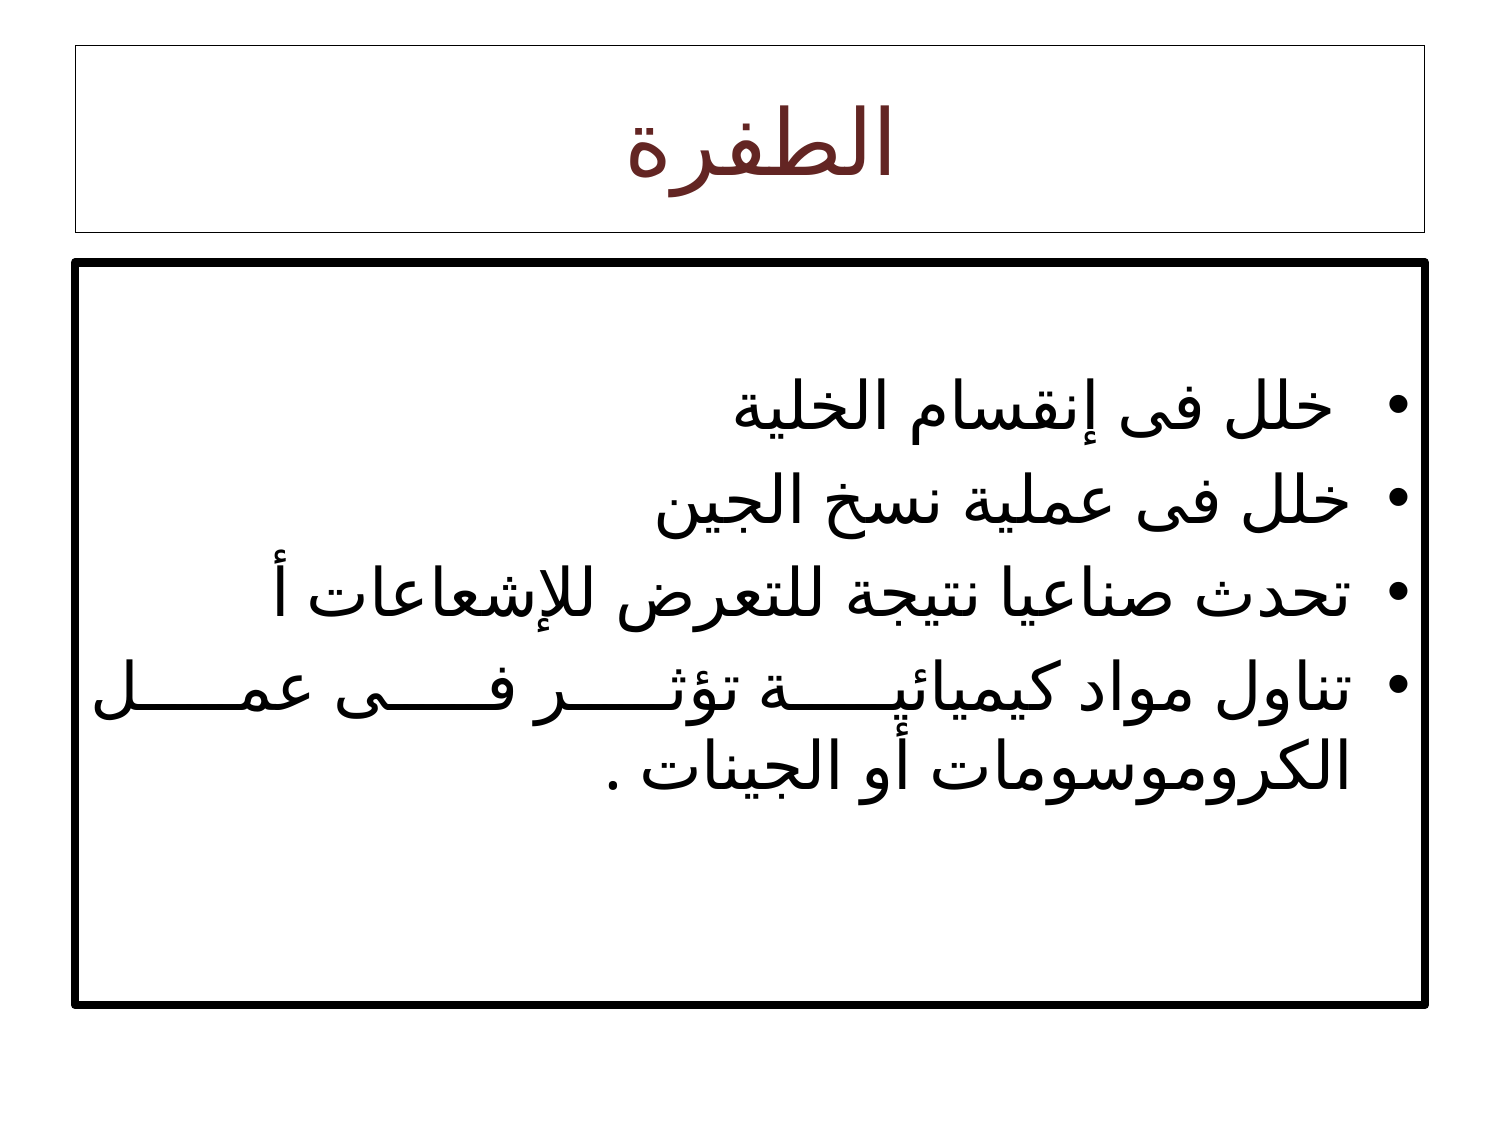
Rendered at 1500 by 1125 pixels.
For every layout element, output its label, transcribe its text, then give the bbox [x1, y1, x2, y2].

list خلل فى إنقسام الخلية خلل فى عملية نسخ الجين تحدث صناعيا نتيجة للتعرض للإشعاعات أ تناول مواد كيميائية تؤثر فى عمل الكروموسومات أو الجينات . [75, 262, 1425, 1005]
title الطفرة [75, 45, 1425, 233]
